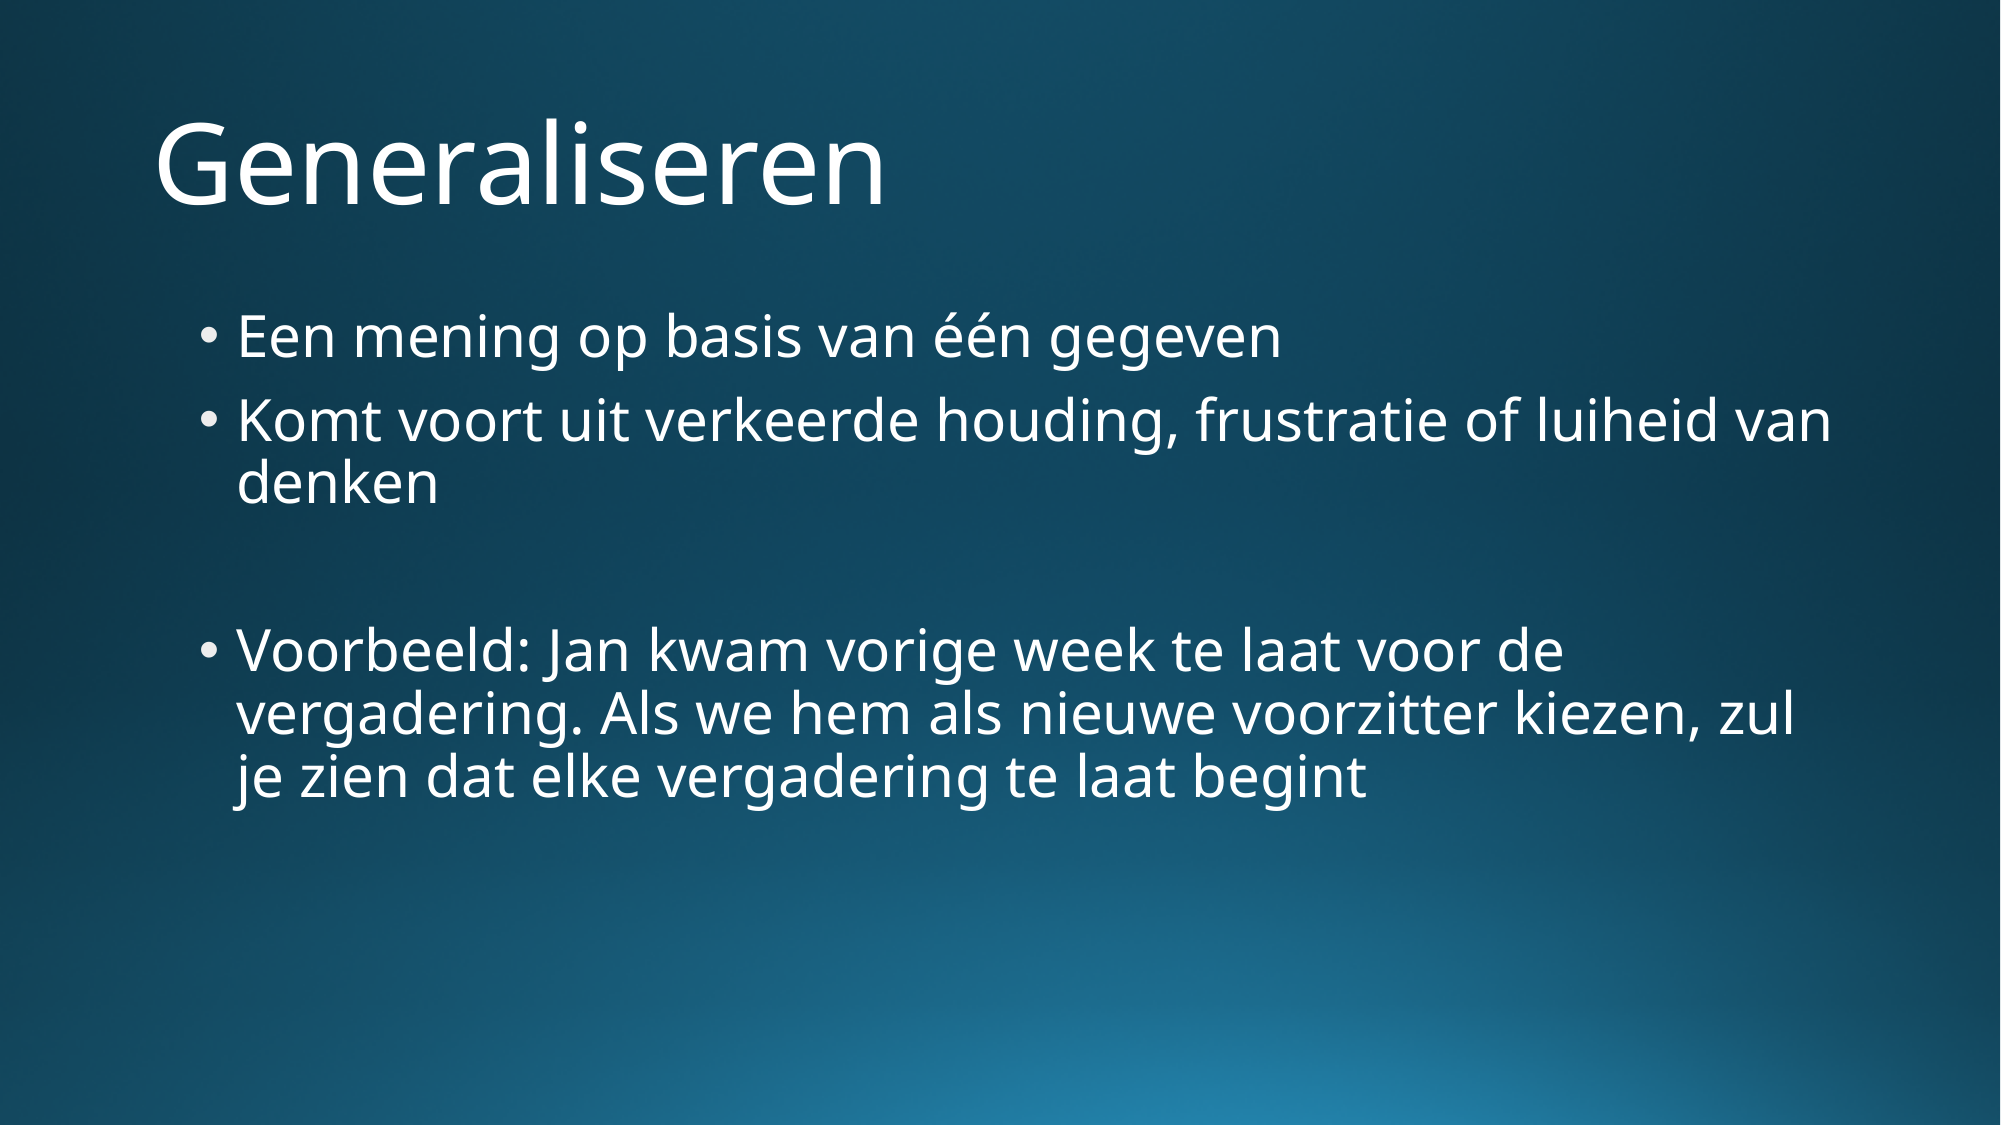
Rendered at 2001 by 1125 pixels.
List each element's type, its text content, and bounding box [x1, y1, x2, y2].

picture [0, 0, 2001, 1125]
list Een mening op basis van één gegeven Komt voort uit verkeerde houding, frustratie of luiheid van denken Voorbeeld: Jan kwam vorige week te laat voor de vergadering. Als we hem als nieuwe voorzitter kiezen, zul je zien dat elke vergadering te laat begint [183, 299, 1863, 1014]
title Generaliseren [137, 59, 1863, 278]
